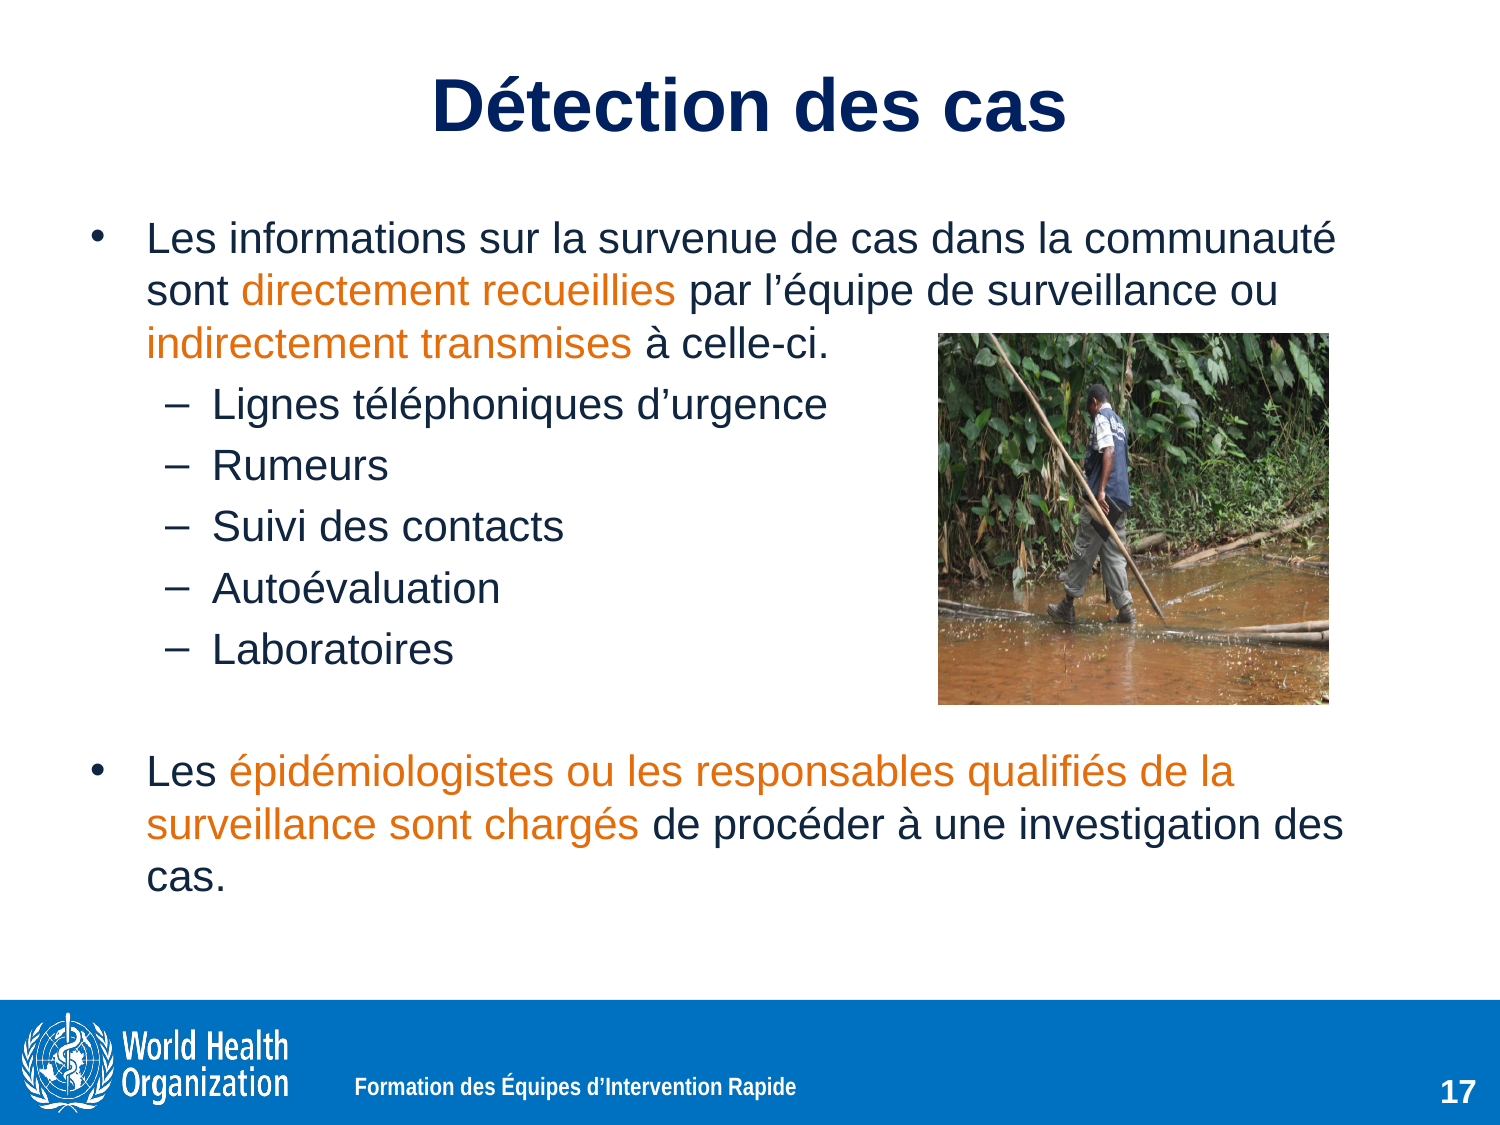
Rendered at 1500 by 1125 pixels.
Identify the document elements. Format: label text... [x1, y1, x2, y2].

title Détection des cas [75, 7, 1425, 195]
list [938, 332, 1330, 705]
list Les informations sur la survenue de cas dans la communauté sont directement recueillies par l’équipe de surveillance ou indirectement transmises à celle-ci. Lignes téléphoniques d’urgence Rumeurs Suivi des contacts Autoévaluation Laboratoires Les épidémiologistes ou les responsables qualifiés de la surveillance sont chargés de procéder à une investigation des cas. [75, 201, 1425, 1026]
picture [21, 1012, 288, 1113]
